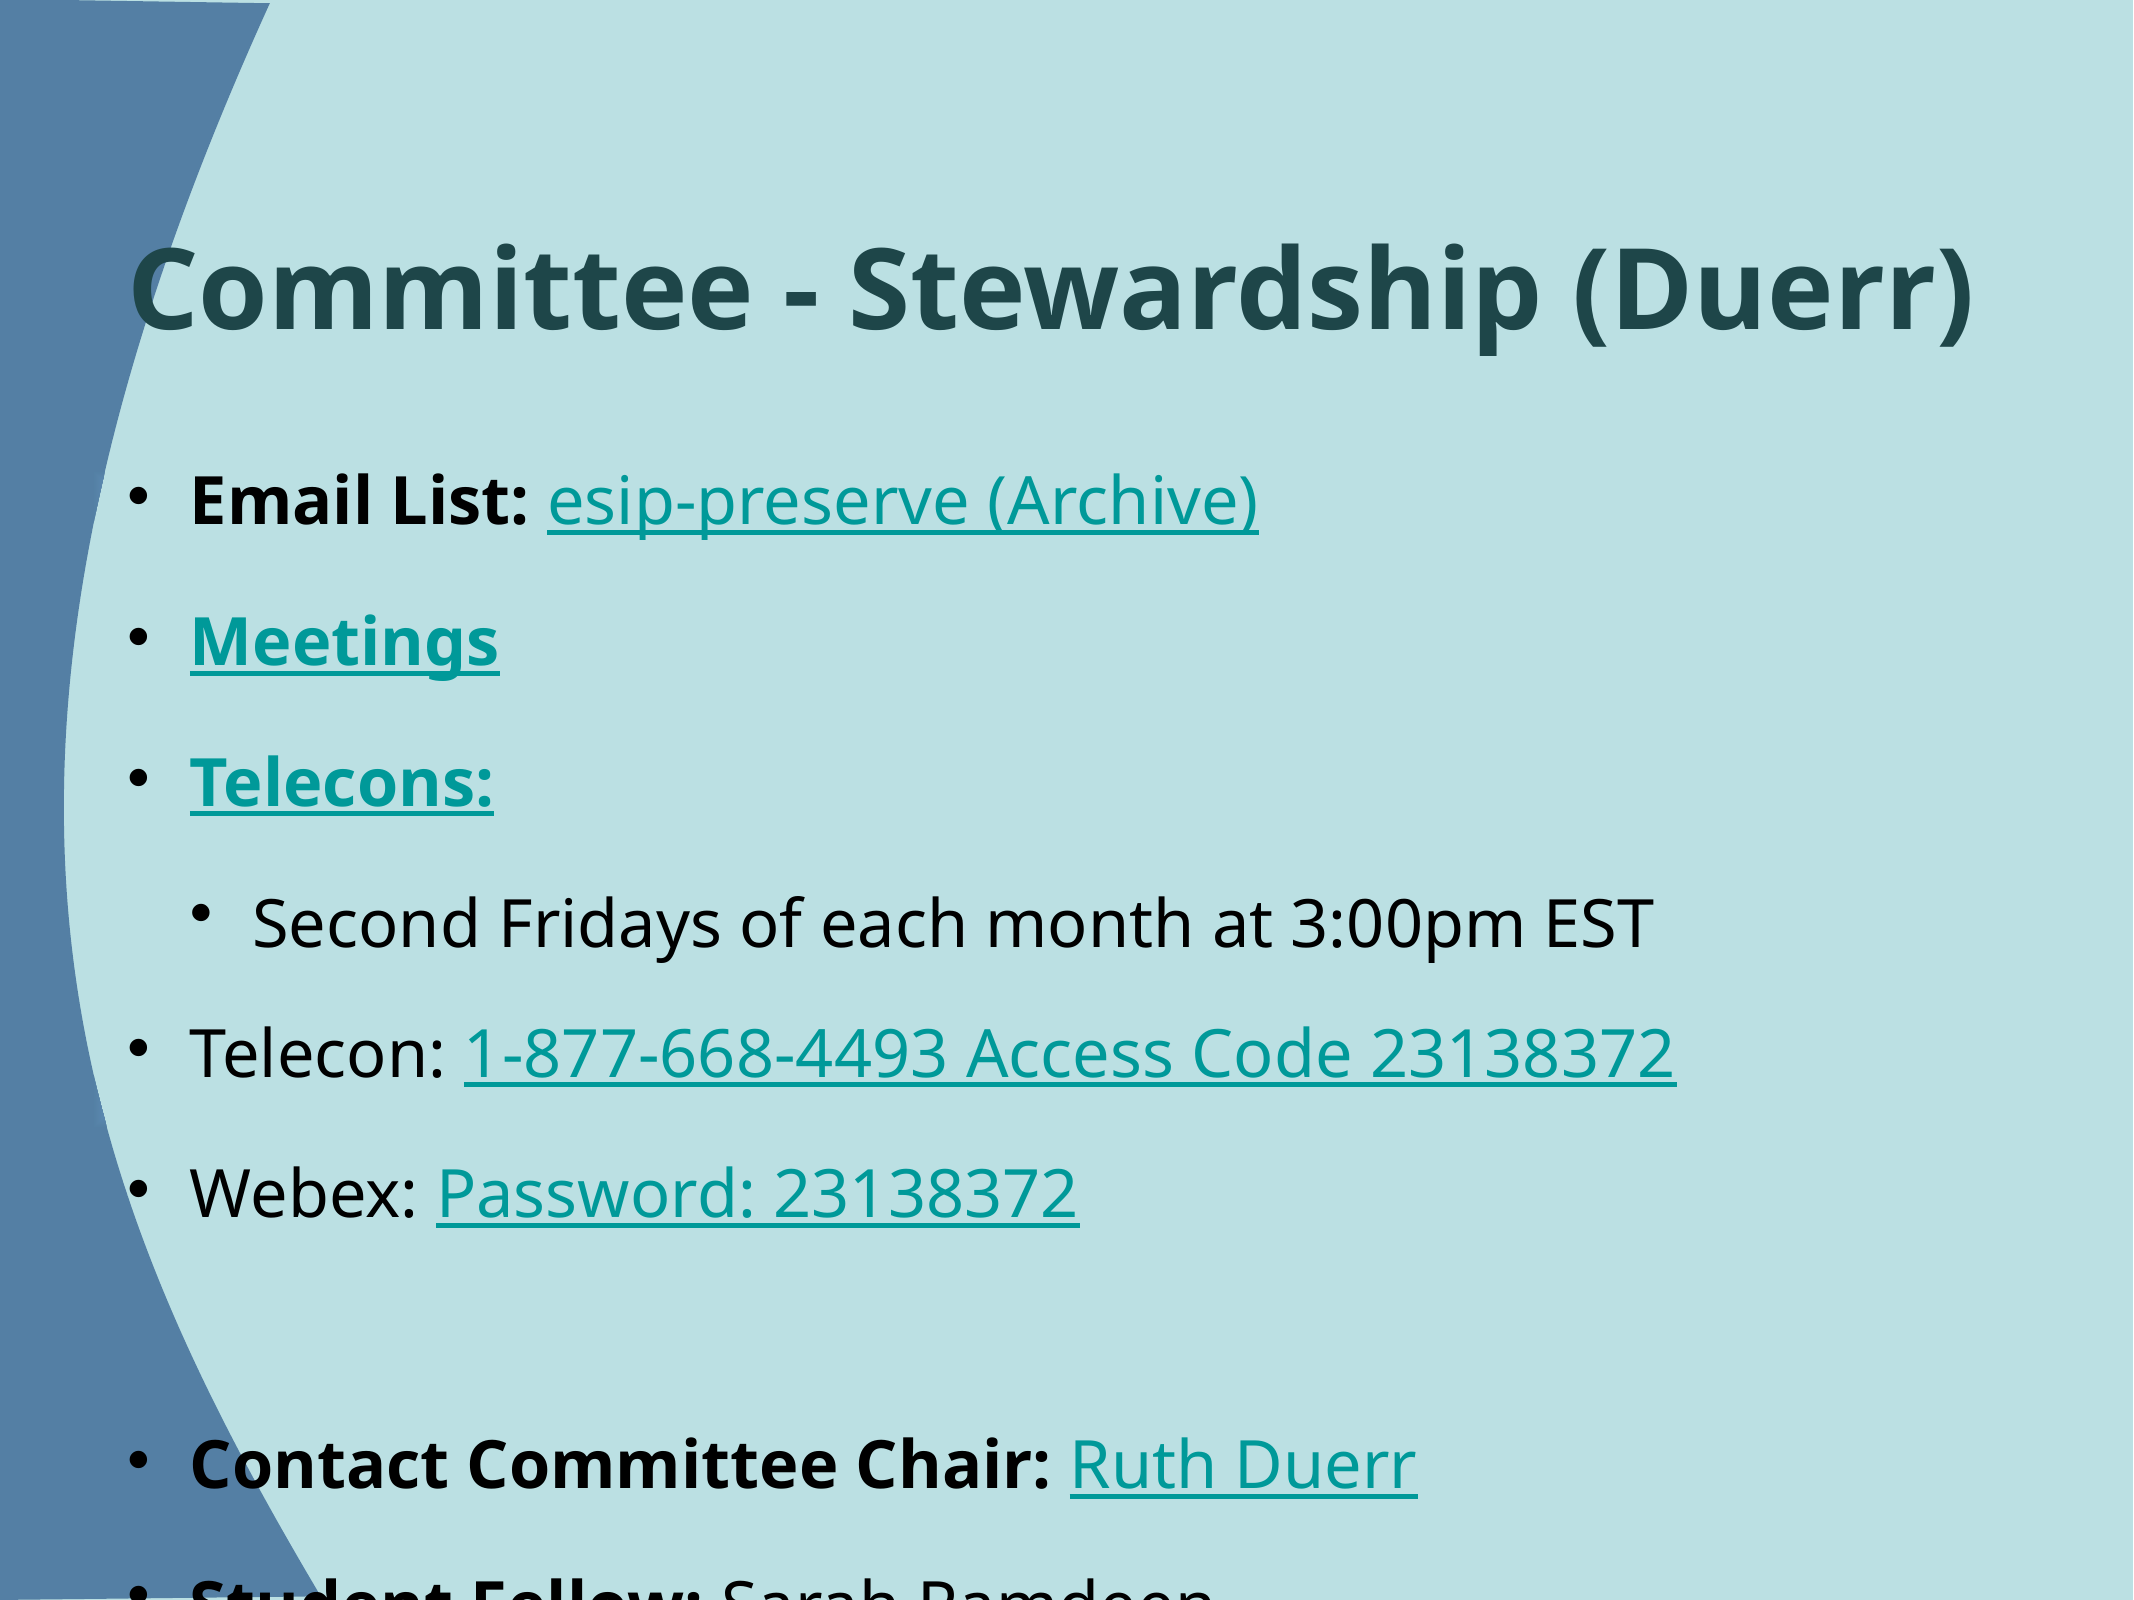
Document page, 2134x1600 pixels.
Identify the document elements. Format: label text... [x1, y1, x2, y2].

list Email List: esip-preserve (Archive) Meetings Telecons: Second Fridays of each month at 3:00pm EST Telecon: 1-877-668-4493 Access Code 23138372 Webex: Password: 23138372 Contact Committee Chair: Ruth Duerr Student Fellow: Sarah Ramdeen [106, 436, 2028, 1463]
text_box [0, 0, 321, 1600]
title Committee - Stewardship (Duerr) [106, 63, 2028, 374]
